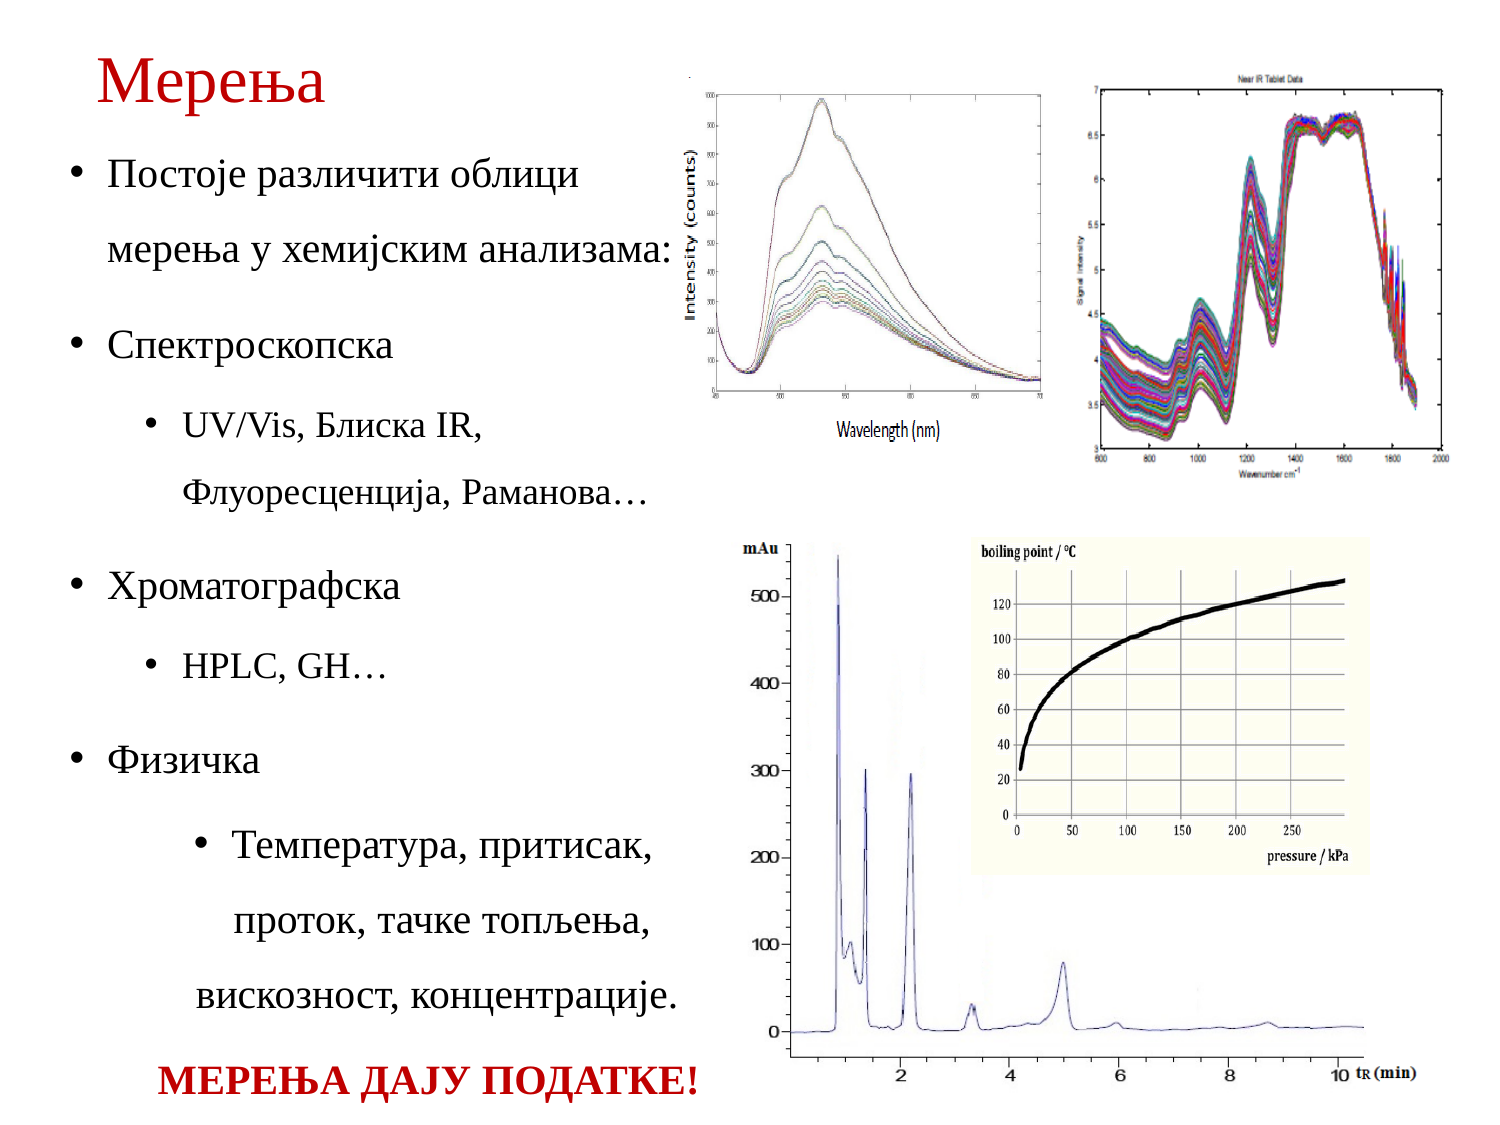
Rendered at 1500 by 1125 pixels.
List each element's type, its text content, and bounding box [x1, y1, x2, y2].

picture [731, 537, 1422, 1093]
picture [1065, 53, 1463, 503]
picture [679, 77, 1043, 458]
title Мерења [81, 18, 1376, 145]
list Постоје различити облици мерења у хемијским анализама: Спектроскопска UV/Vis, Блиска IR, Флуоресценција, Раманова… Хроматографска HPLC, GH… Физичка Температура, притисак, проток, тачке топљења, вискозност, концентрације. МЕРЕЊА ДАЈУ ПОДАТКЕ! [54, 113, 718, 950]
